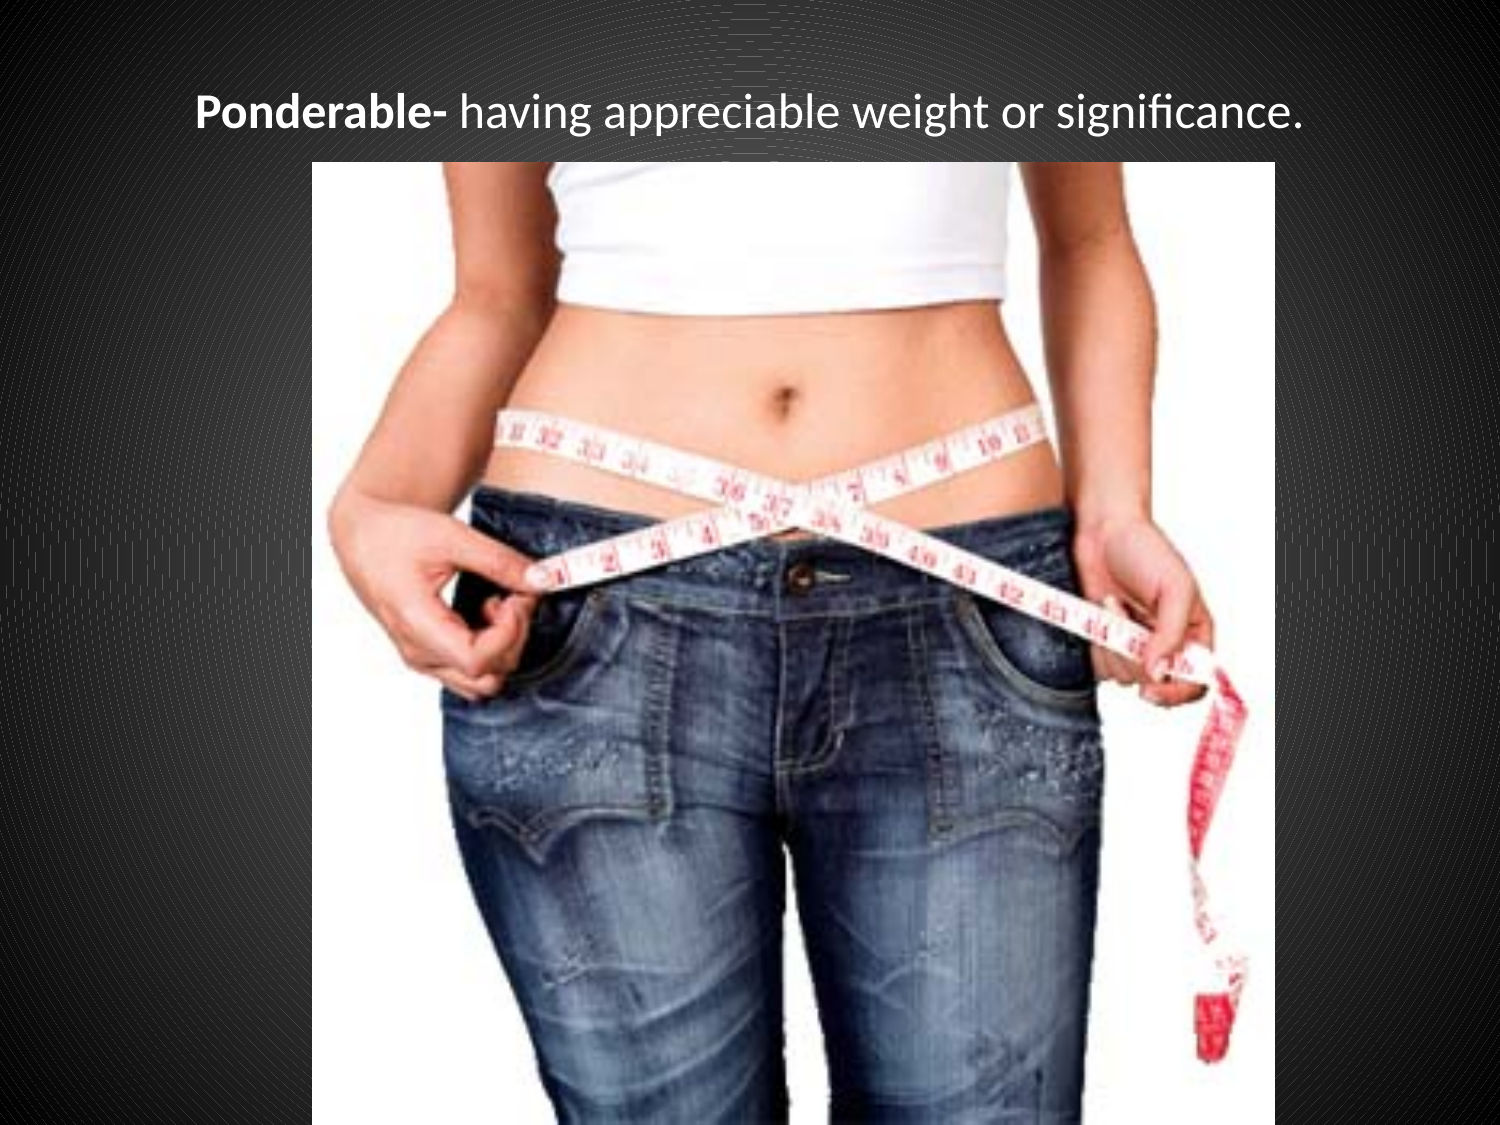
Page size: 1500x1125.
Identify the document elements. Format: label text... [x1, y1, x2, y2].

title Ponderable- having appreciable weight or significance. [75, 45, 1425, 233]
picture [312, 162, 1276, 1125]
